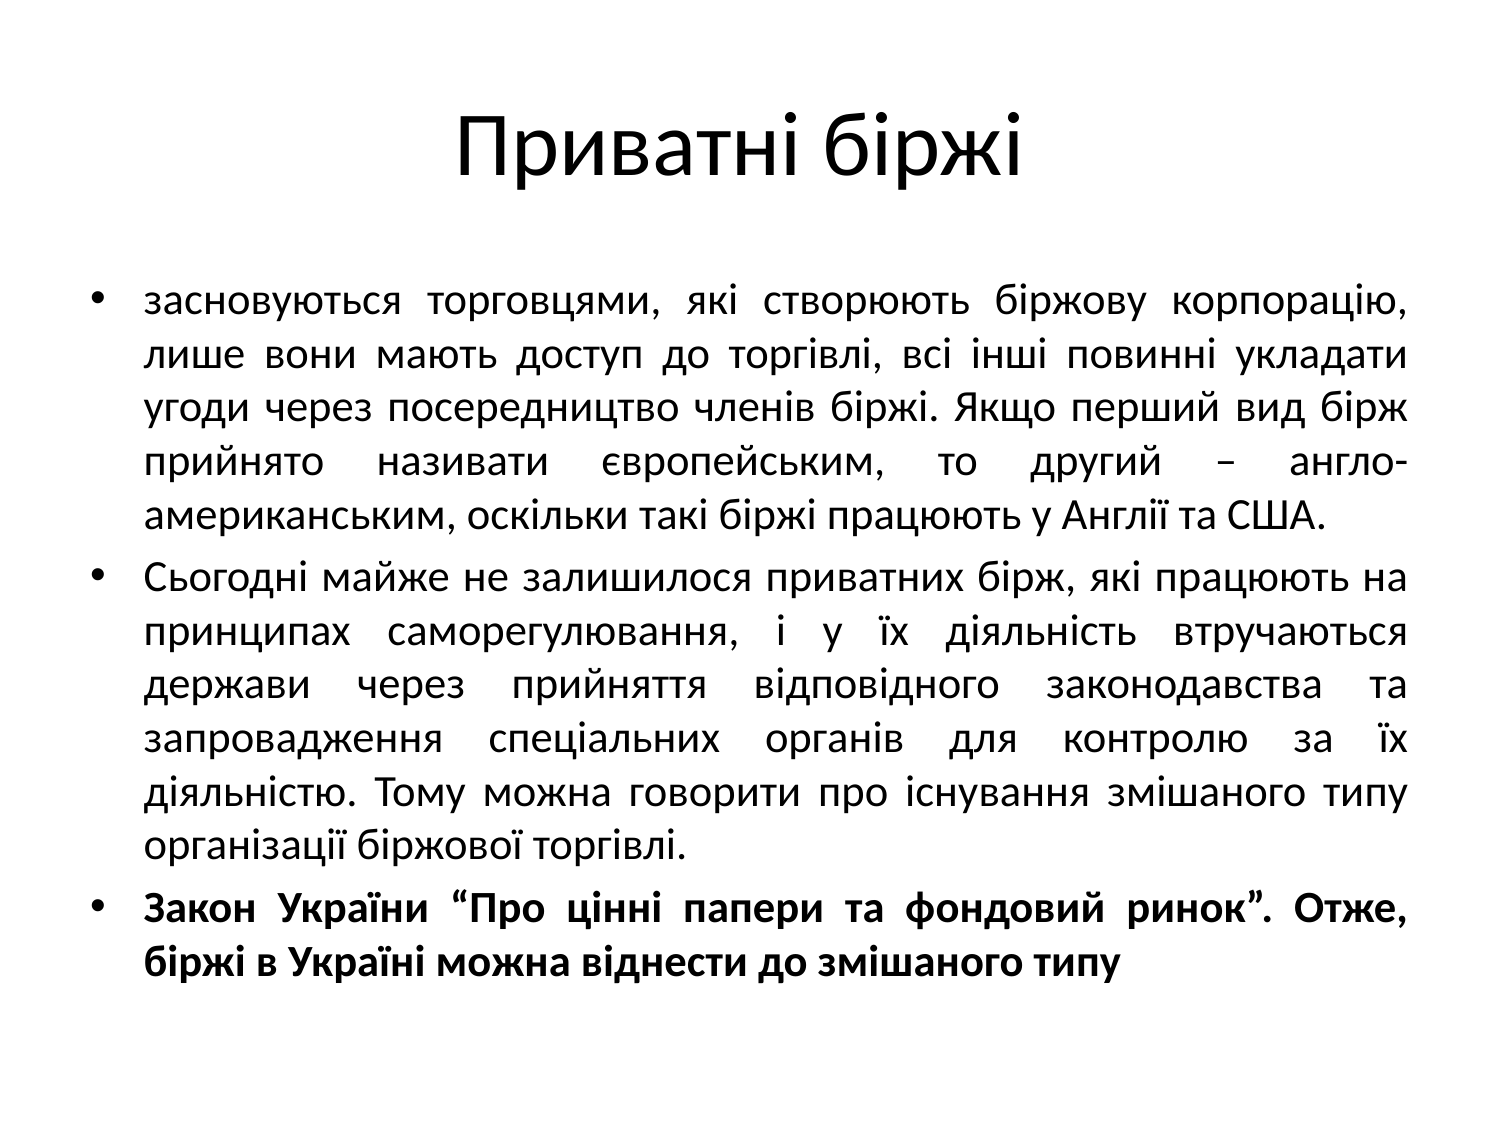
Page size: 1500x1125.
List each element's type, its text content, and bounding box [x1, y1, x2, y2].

title Приватні біржі [75, 45, 1425, 233]
list засновуються торговцями, які створюють біржову корпорацію, лише вони мають доступ до торгівлі, всі інші повинні укладати угоди через посередництво членів біржі. Якщо перший вид бірж прийнято називати європейським, то другий – англо-американським, оскільки такі біржі працюють у Англії та США. Сьогодні майже не залишилося приватних бірж, які працюють на принципах саморегулювання, і у їх діяльність втручаються держави через прийняття відповідного законодавства та запровадження спеціальних органів для контролю за їх діяльністю. Тому можна говорити про існування змішаного типу організації біржової торгівлі. Закон України “Про цінні папери та фондовий ринок”. Отже, біржі в Україні можна віднести до змішаного типу [75, 262, 1425, 1005]
